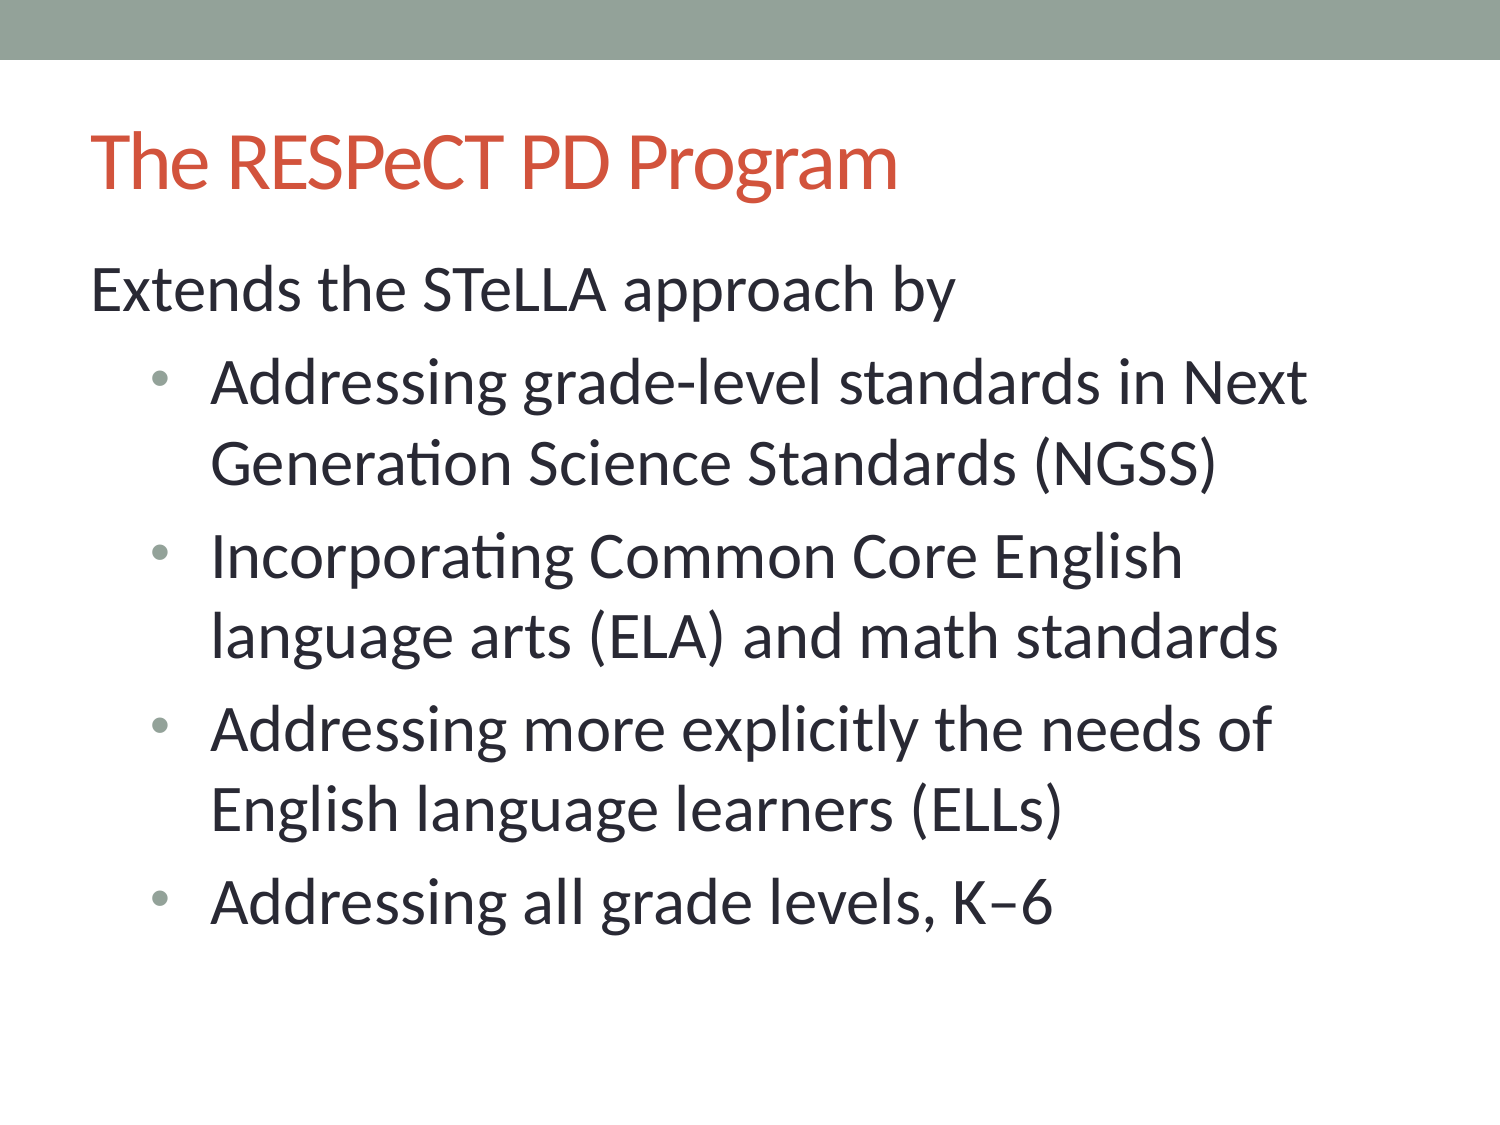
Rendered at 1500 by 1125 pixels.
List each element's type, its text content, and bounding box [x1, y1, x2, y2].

list Extends the STeLLA approach by Addressing grade-level standards in Next Generation Science Standards (NGSS) Incorporating Common Core English language arts (ELA) and math standards Addressing more explicitly the needs of English language learners (ELLs) Addressing all grade levels, K–6 [75, 237, 1425, 1038]
title The RESPeCT PD Program [75, 75, 1425, 237]
